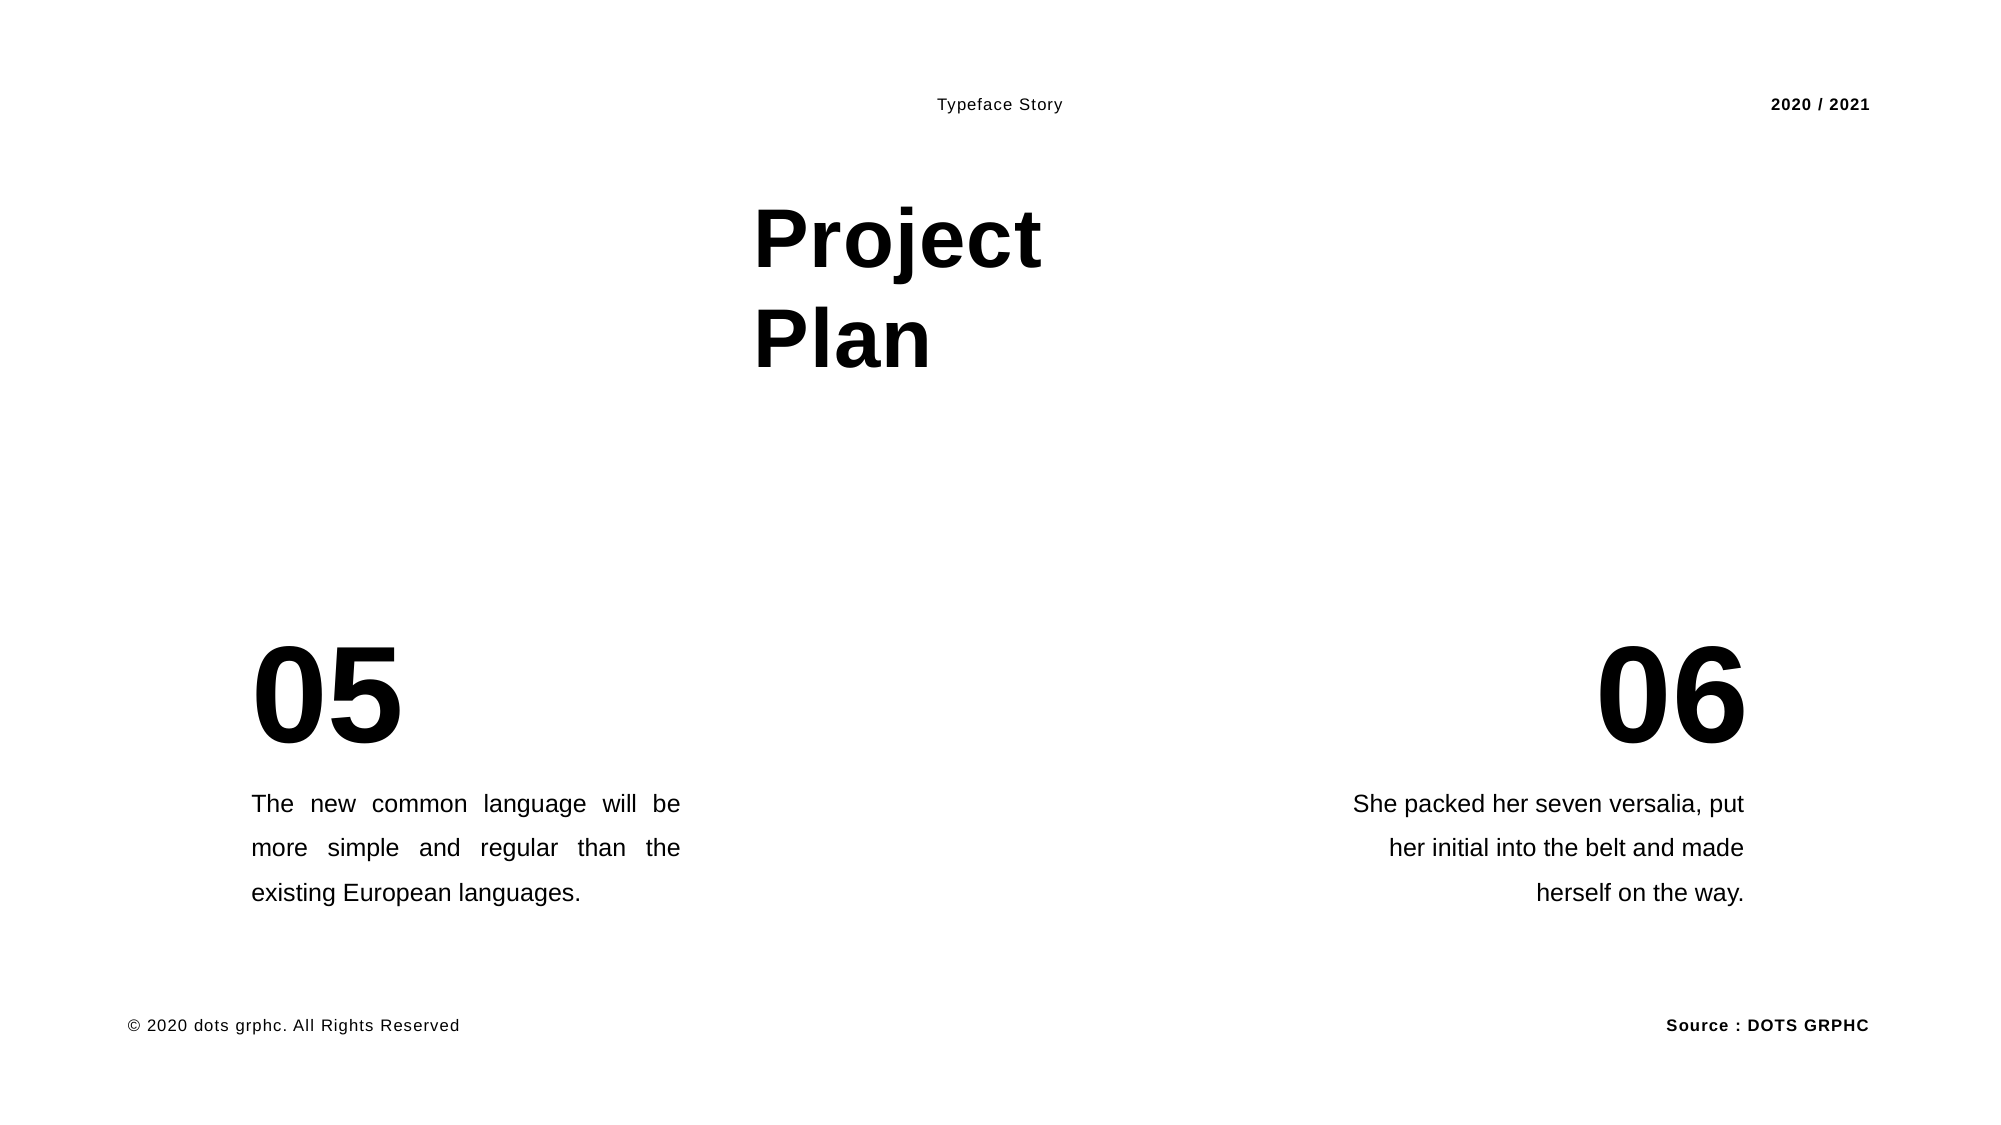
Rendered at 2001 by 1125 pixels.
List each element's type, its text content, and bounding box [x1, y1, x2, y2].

text_box 2020 / 2021 [1688, 86, 1885, 122]
text_box © 2020 dots grphc. All Rights Reserved [113, 1007, 490, 1043]
text_box She packed her seven versalia, put her initial into the belt and made herself on the way. [1299, 764, 1760, 915]
text_box 05 [236, 597, 446, 764]
text_box Project Plan [738, 176, 1062, 392]
text_box 06 [1554, 597, 1764, 778]
text_box The new common language will be more simple and regular than the existing European languages. [236, 764, 697, 915]
text_box Source : DOTS GRPHC [1538, 1007, 1884, 1042]
text_box Typeface Story [881, 86, 1119, 122]
